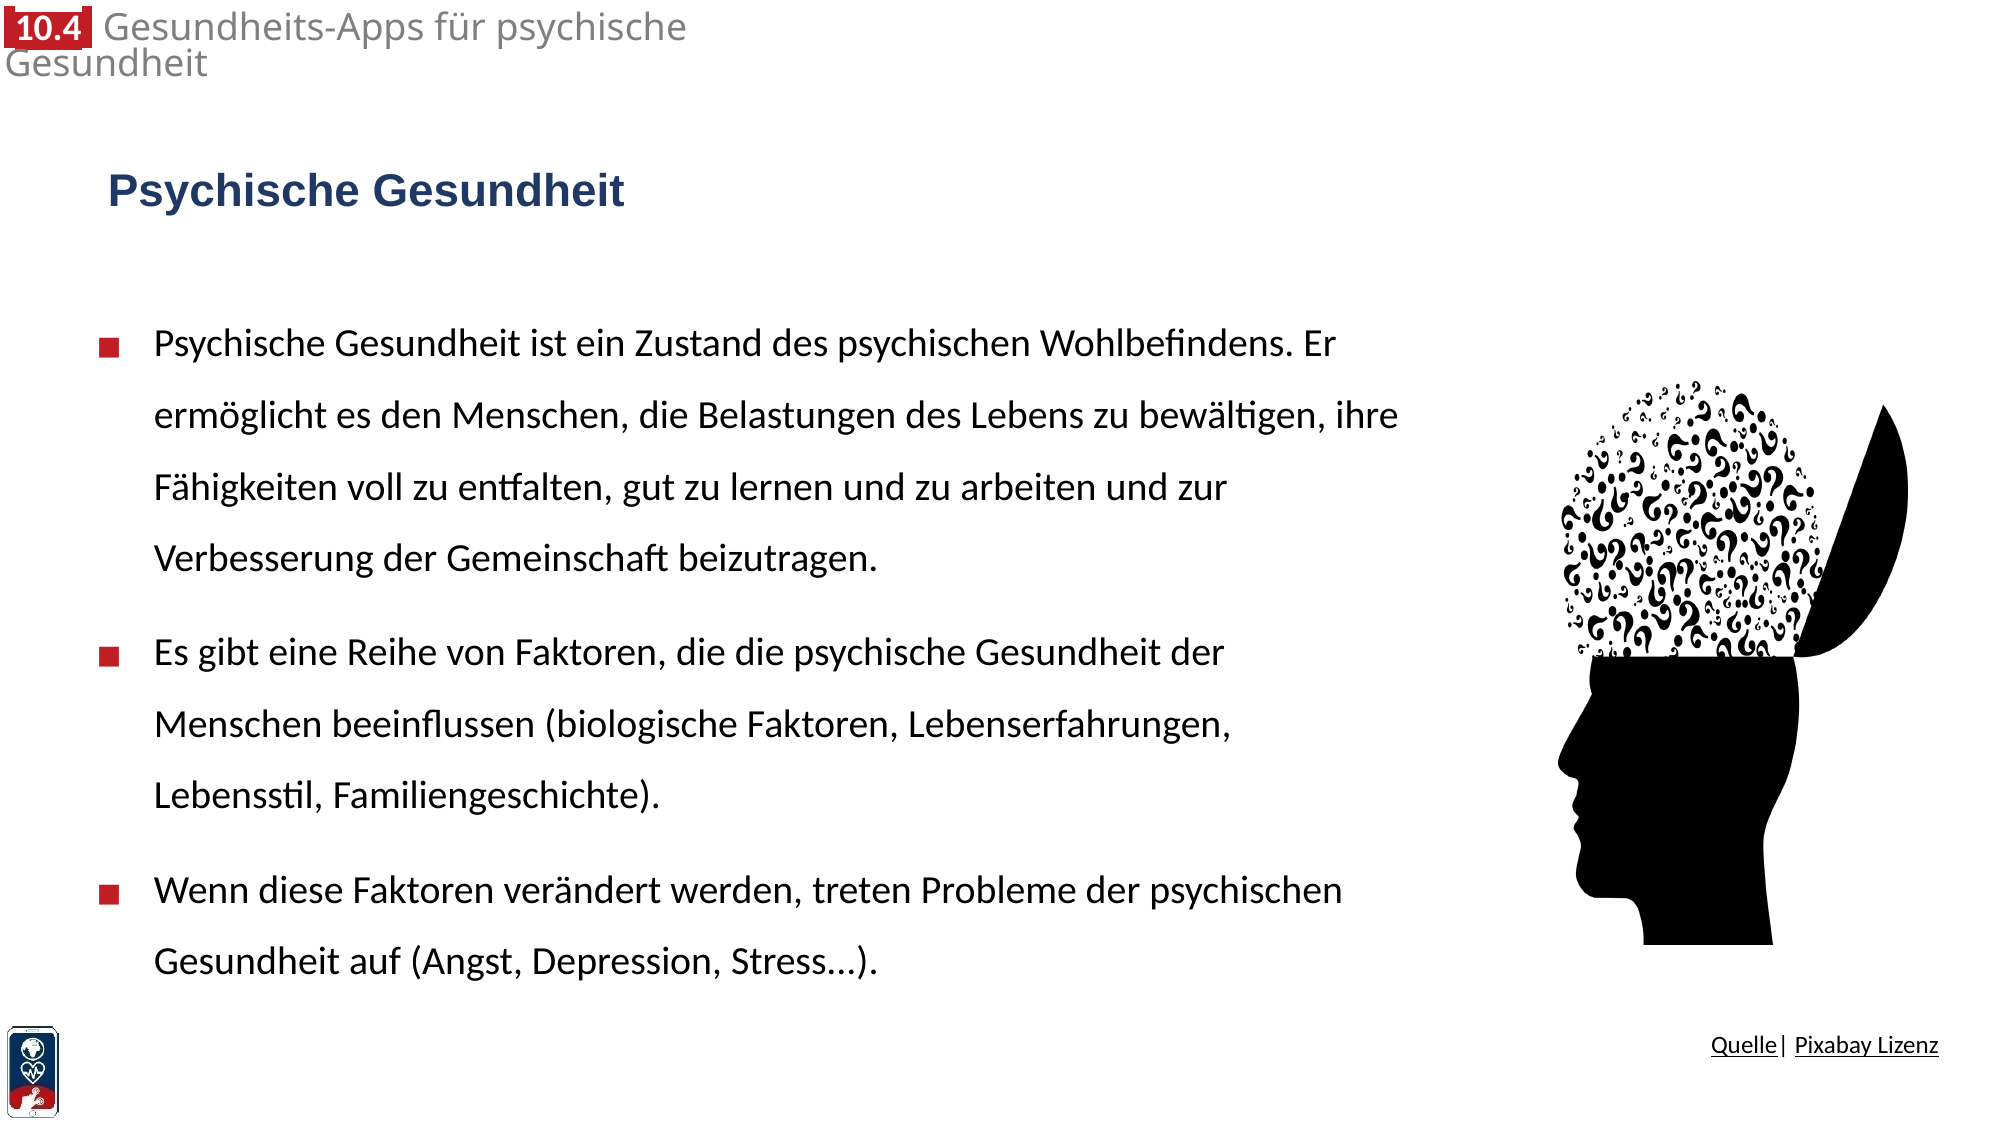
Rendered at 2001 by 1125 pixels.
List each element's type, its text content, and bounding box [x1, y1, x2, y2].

list Psychische Gesundheit ist ein Zustand des psychischen Wohlbefindens. Er ermöglicht es den Menschen, die Belastungen des Lebens zu bewältigen, ihre Fähigkeiten voll zu entfalten, gut zu lernen und zu arbeiten und zur Verbesserung der Gemeinschaft beizutragen. Es gibt eine Reihe von Faktoren, die die psychische Gesundheit der Menschen beeinflussen (biologische Faktoren, Lebenserfahrungen, Lebensstil, Familiengeschichte). Wenn diese Faktoren verändert werden, treten Probleme der psychischen Gesundheit auf (Angst, Depression, Stress...). [65, 285, 1418, 992]
title Psychische Gesundheit [92, 138, 1908, 238]
picture [1558, 381, 1908, 945]
picture [7, 1026, 59, 1118]
text_box Quelle| Pixabay Lizenz [1558, 1021, 1954, 1067]
